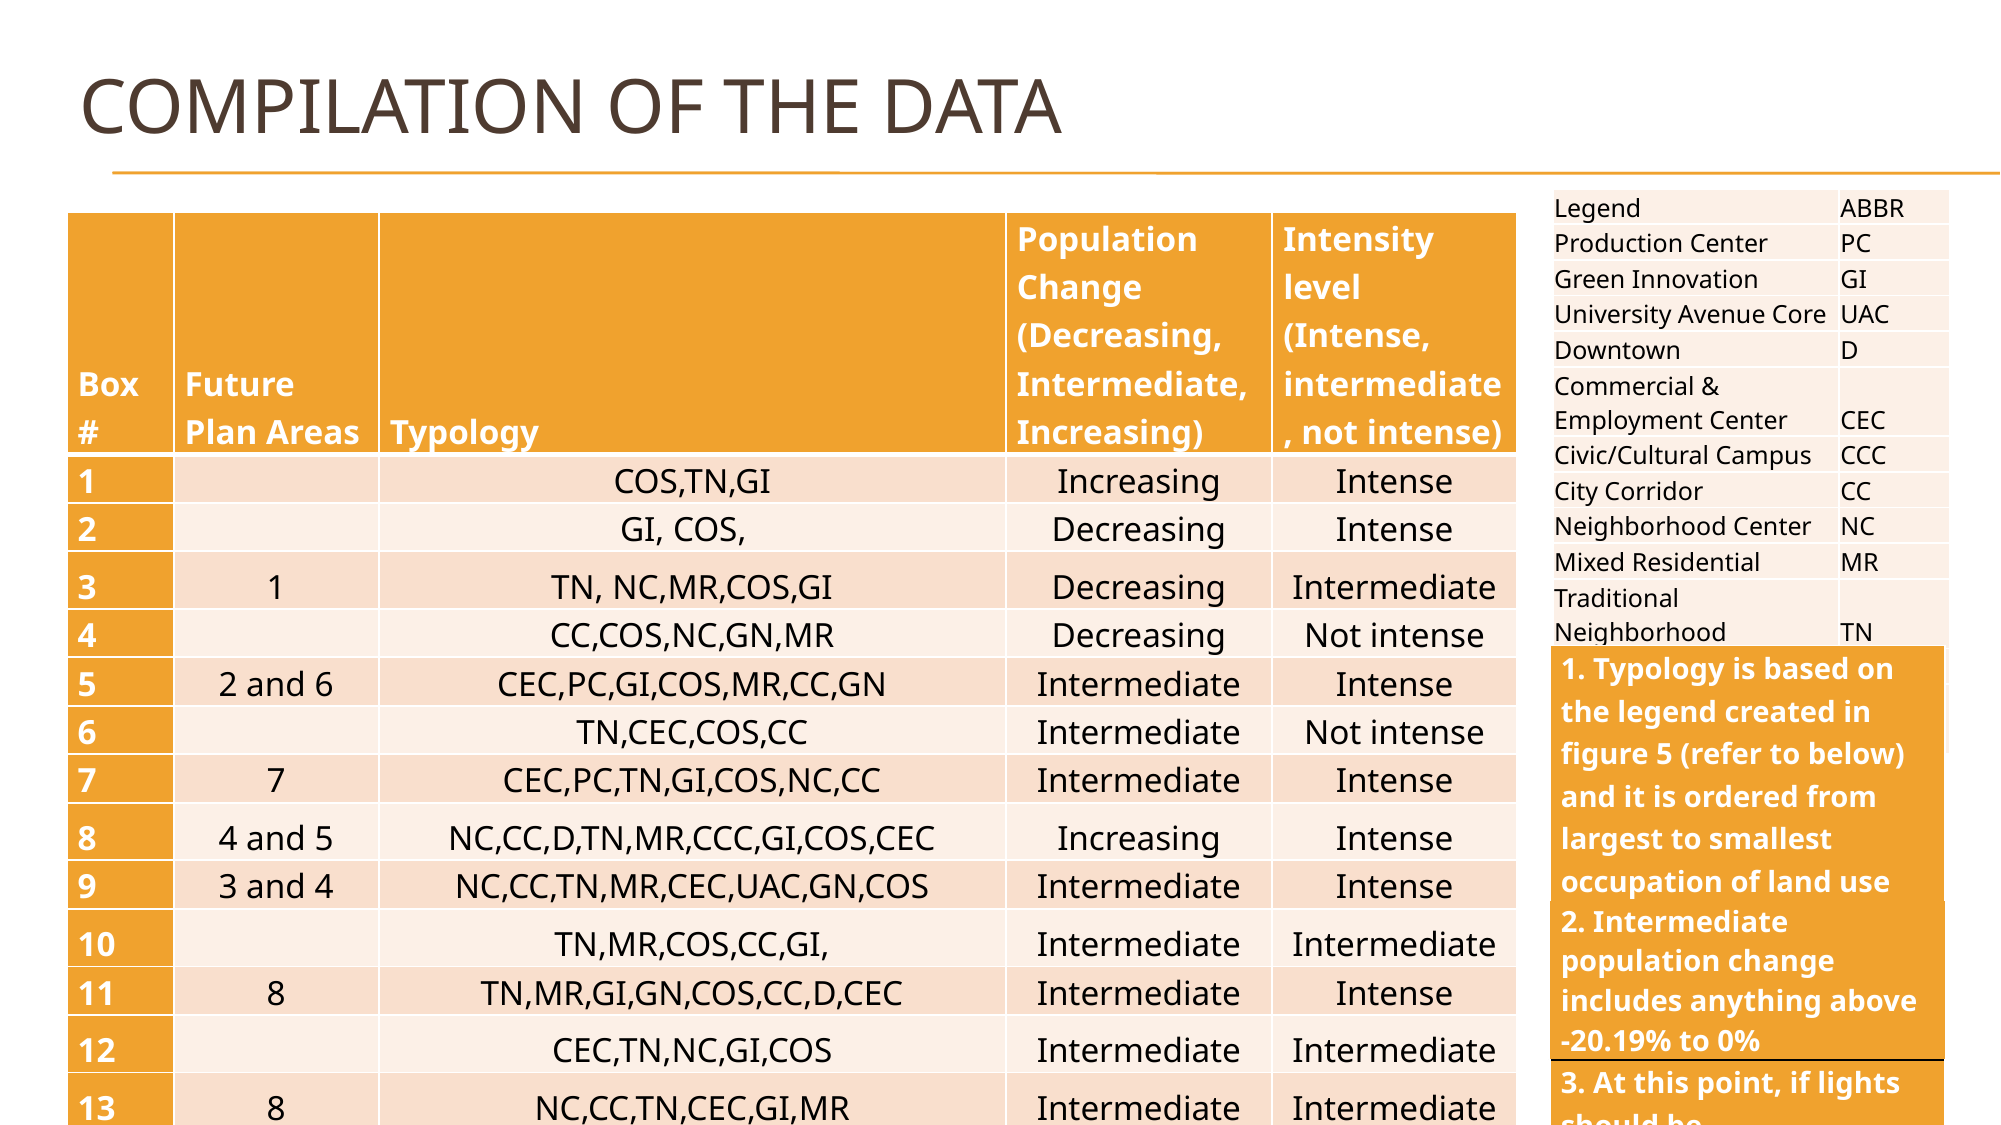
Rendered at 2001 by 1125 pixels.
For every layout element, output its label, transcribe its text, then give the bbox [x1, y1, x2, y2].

table_cell CC [1840, 473, 1949, 507]
table_cell TN,MR,COS,CC,GI, [380, 910, 1005, 966]
table_cell 7 [175, 755, 378, 802]
table_cell Increasing [1007, 804, 1271, 859]
table_cell NC,CC,D,TN,MR,CCC,GI,COS,CEC [380, 804, 1005, 859]
table_cell CC,COS,NC,GN,MR [380, 610, 1005, 656]
table_cell NC [1840, 508, 1949, 542]
table_cell 10 [68, 910, 173, 966]
table_cell 1 [68, 457, 173, 502]
table_cell PC [1840, 225, 1949, 259]
table_cell Production Center [1554, 225, 1838, 259]
table_cell [175, 504, 378, 550]
table_cell TN,CEC,COS,CC [380, 707, 1005, 753]
table_cell CEC,PC,GI,COS,MR,CC,GN [380, 658, 1005, 705]
table_cell 4 and 5 [175, 804, 378, 859]
table_cell D [1840, 332, 1949, 366]
table_cell 3 [68, 552, 173, 608]
table_cell Intermediate [1007, 967, 1271, 1014]
table_cell 6 [68, 707, 173, 753]
table_cell 2 [68, 504, 173, 550]
table_cell 2 and 6 [175, 658, 378, 705]
table_cell 8 [68, 804, 173, 859]
table_cell City Corridor [1554, 473, 1838, 507]
table_cell 3 and 4 [175, 861, 378, 908]
table_cell 12 [68, 1016, 173, 1072]
table_cell [175, 910, 378, 966]
title Compilation of the data [64, 34, 1965, 172]
table_cell TN,MR,GI,GN,COS,CC,D,CEC [380, 967, 1005, 1014]
table_cell Intermediate [1007, 658, 1271, 705]
table_cell [175, 1016, 378, 1072]
table_cell 13 [68, 1073, 173, 1125]
table_cell [175, 457, 378, 502]
table_cell NC,CC,TN,CEC,GI,MR [380, 1073, 1005, 1125]
table_cell GI, COS, [380, 504, 1005, 550]
table_cell MR [1840, 544, 1949, 578]
table_cell 3. At this point, if lights should be decommissioned cannot be determined (decision matrix need to be done first) [1551, 1061, 1944, 1125]
table_cell GI [1840, 261, 1949, 295]
table_cell Green Innovation [1554, 261, 1838, 295]
table_cell Neighborhood Center [1554, 508, 1838, 542]
table_cell Intermediate [1273, 552, 1516, 608]
table_cell Not intense [1273, 610, 1516, 656]
table_cell [175, 610, 378, 656]
table_cell [175, 707, 378, 753]
table_cell 8 [175, 967, 378, 1014]
table_cell UAC [1840, 296, 1949, 330]
table_header ABBR [1840, 190, 1949, 223]
table_cell Intense [1273, 658, 1516, 705]
table_cell Traditional Neighborhood [1554, 580, 1838, 645]
table_header Population Change (Decreasing, Intermediate, Increasing) [1007, 213, 1271, 452]
table_cell 4 [68, 610, 173, 656]
table_cell Intense [1273, 861, 1516, 908]
table_cell Decreasing [1007, 552, 1271, 608]
table_cell Intermediate [1007, 707, 1271, 753]
table_cell Increasing [1007, 457, 1271, 502]
table_cell 11 [68, 967, 173, 1014]
table_cell NC,CC,TN,MR,CEC,UAC,GN,COS [380, 861, 1005, 908]
table_cell Mixed Residential [1554, 544, 1838, 578]
table_cell CEC,TN,NC,GI,COS [380, 1016, 1005, 1072]
table_cell Intermediate [1273, 1073, 1516, 1125]
table_cell CEC [1840, 368, 1949, 435]
table_cell 2. Intermediate population change includes anything above -20.19% to 0% [1550, 901, 1945, 1059]
table_cell Intermediate [1007, 861, 1271, 908]
table_cell 1 [175, 552, 378, 608]
table_cell 9 [68, 861, 173, 908]
table_cell University Avenue Core [1554, 296, 1838, 330]
table_cell Intermediate [1007, 1073, 1271, 1125]
table_cell Civic/Cultural Campus [1554, 437, 1838, 471]
table_header Typology [380, 213, 1005, 452]
table_header Box # [68, 213, 173, 452]
table_header Legend [1554, 190, 1838, 223]
table_cell CEC,PC,TN,GI,COS,NC,CC [380, 755, 1005, 802]
table_header Intensity level (Intense, intermediate, not intense) [1273, 213, 1516, 452]
table_cell Intermediate [1007, 1016, 1271, 1072]
table_cell Downtown [1554, 332, 1838, 366]
table_cell Intense [1273, 755, 1516, 802]
table_cell Decreasing [1007, 504, 1271, 550]
table_cell Intense [1273, 967, 1516, 1014]
table_cell CCC [1840, 437, 1949, 471]
table_cell Intense [1273, 804, 1516, 859]
table_cell 7 [68, 755, 173, 802]
table_cell TN, NC,MR,COS,GI [380, 552, 1005, 608]
table_cell Intermediate [1273, 1016, 1516, 1072]
table_cell Intense [1273, 504, 1516, 550]
table_cell Not intense [1273, 707, 1516, 753]
table_cell Intermediate [1007, 910, 1271, 966]
table_cell Commercial & Employment Center [1554, 368, 1838, 435]
table_cell TN [1840, 580, 1949, 648]
table_cell Intense [1273, 457, 1516, 502]
table_cell Intermediate [1007, 755, 1271, 802]
table_cell Intermediate [1273, 910, 1516, 966]
table_cell COS,TN,GI [380, 457, 1005, 502]
table_cell 5 [68, 658, 173, 705]
table_cell 8 [175, 1073, 378, 1125]
table_header Future Plan Areas [175, 213, 378, 452]
table_cell Decreasing [1007, 610, 1271, 656]
table_header 1. Typology is based on the legend created in figure 5 (refer to below) and it is ordered from largest to smallest occupation of land use [1551, 646, 1944, 901]
